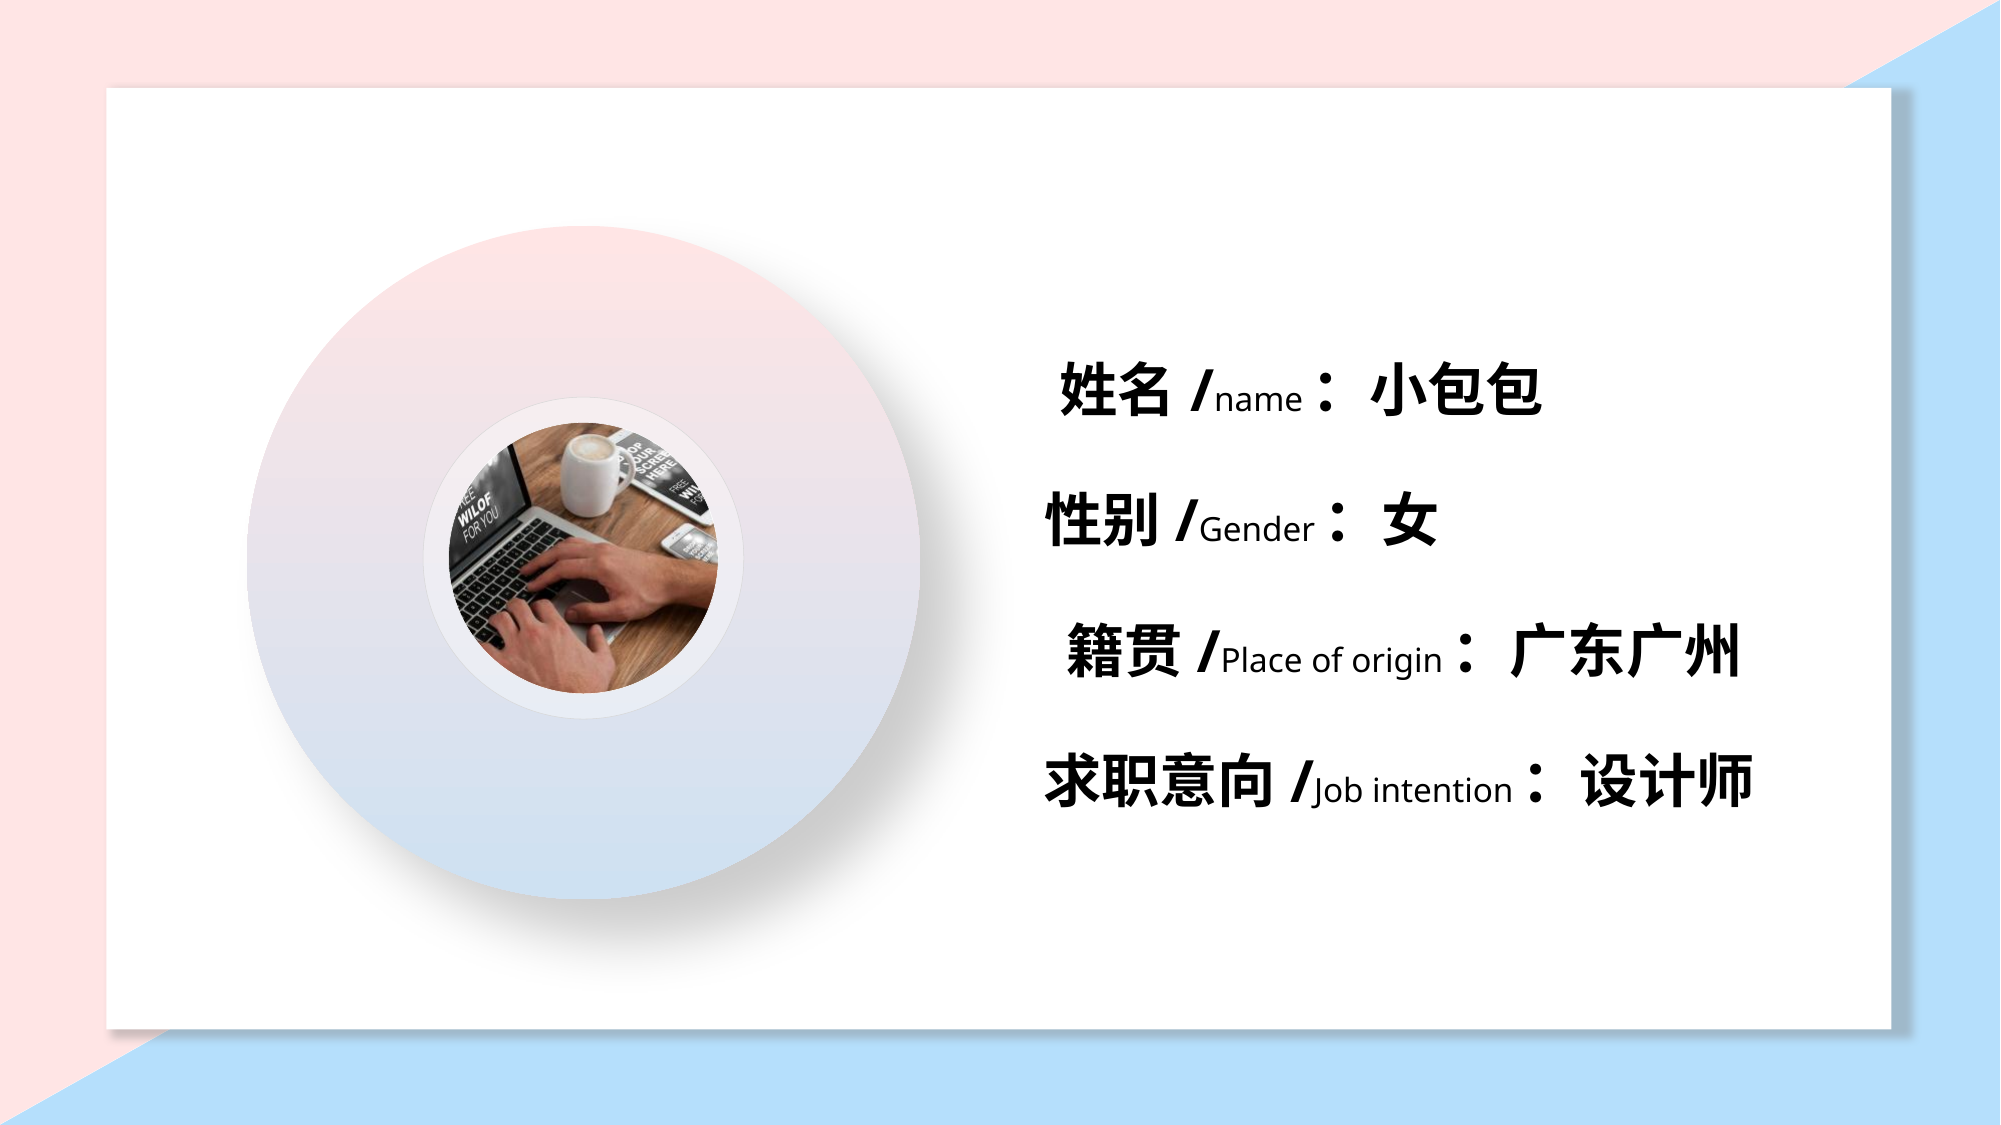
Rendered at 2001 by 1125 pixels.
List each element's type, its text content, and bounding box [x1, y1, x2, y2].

text_box 性别/Gender：女 [1029, 476, 1455, 561]
text_box 籍贯/Place of origin：广东广州 [1051, 606, 1758, 691]
text_box 求职意向/Job intention：设计师 [1028, 736, 1770, 822]
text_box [246, 225, 921, 900]
text_box 姓名/name：小包包 [1044, 345, 1560, 431]
